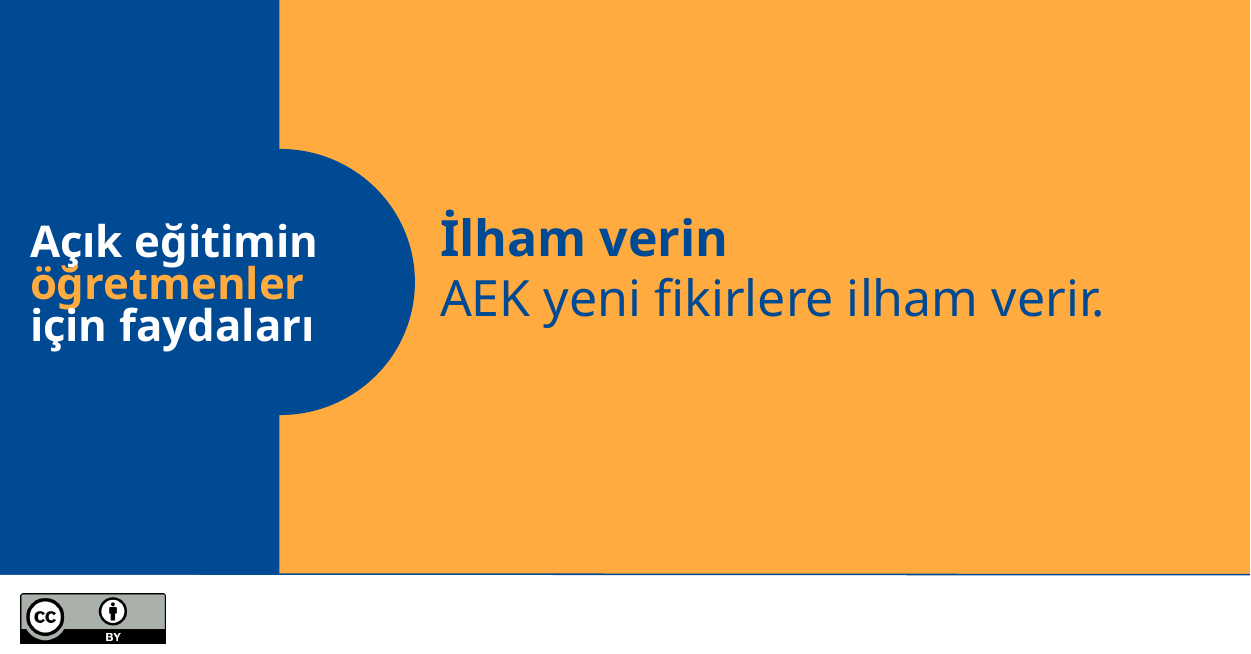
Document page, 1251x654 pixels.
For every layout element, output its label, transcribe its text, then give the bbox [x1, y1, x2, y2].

text_box [0, 582, 1250, 654]
picture [20, 592, 166, 645]
text_box [394, 210, 415, 354]
text_box [175, 366, 385, 416]
text_box [167, 148, 393, 209]
text_box İlham verin AEK yeni fikirlere ilham verir. [424, 191, 1250, 342]
text_box Açık eğitimin öğretmenler için faydaları [15, 209, 394, 366]
text_box [0, 0, 280, 573]
